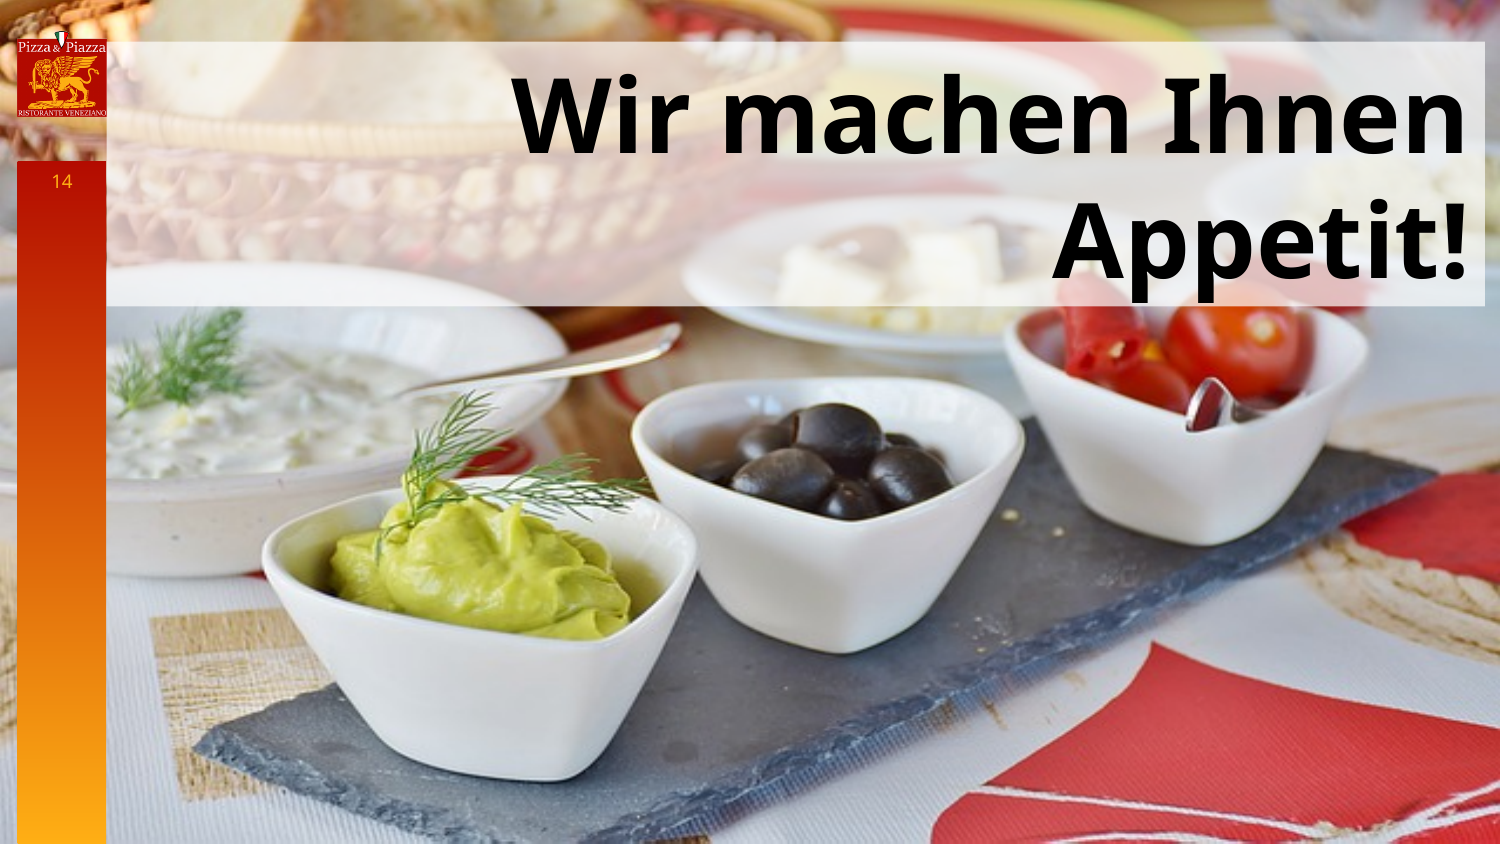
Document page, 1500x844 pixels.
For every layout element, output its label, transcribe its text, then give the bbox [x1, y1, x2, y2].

picture [0, 0, 1500, 844]
slide_number 13 [17, 161, 107, 844]
text_box Wir machen Ihnen Appetit! [106, 41, 1485, 307]
